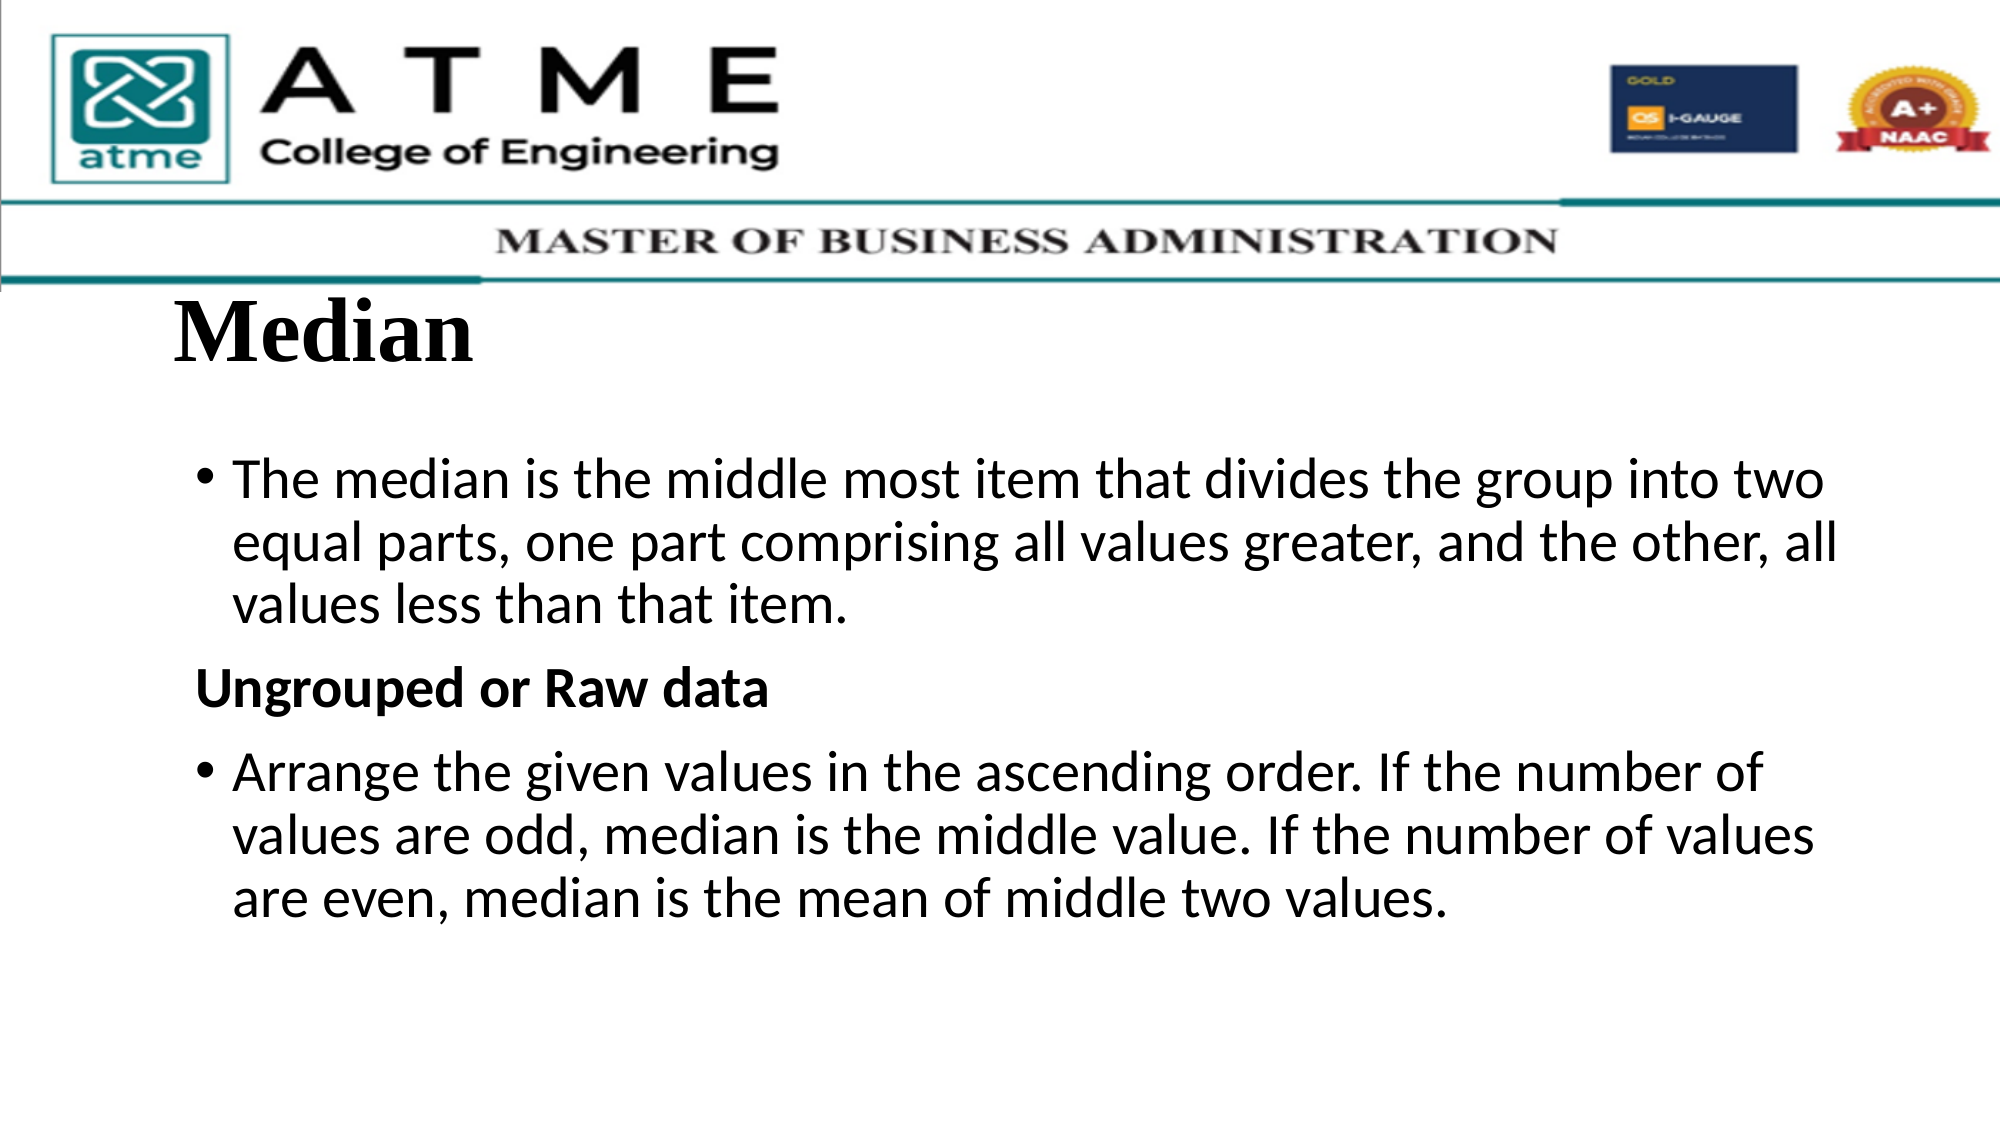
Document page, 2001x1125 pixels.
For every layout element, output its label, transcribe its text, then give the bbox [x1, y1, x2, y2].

title Median [158, 222, 1884, 441]
list The median is the middle most item that divides the group into two equal parts, one part comprising all values greater, and the other, all values less than that item. Ungrouped or Raw data Arrange the given values in the ascending order. If the number of values are odd, median is the middle value. If the number of values are even, median is the mean of middle two values. [180, 440, 1863, 1047]
picture [0, 0, 2000, 292]
